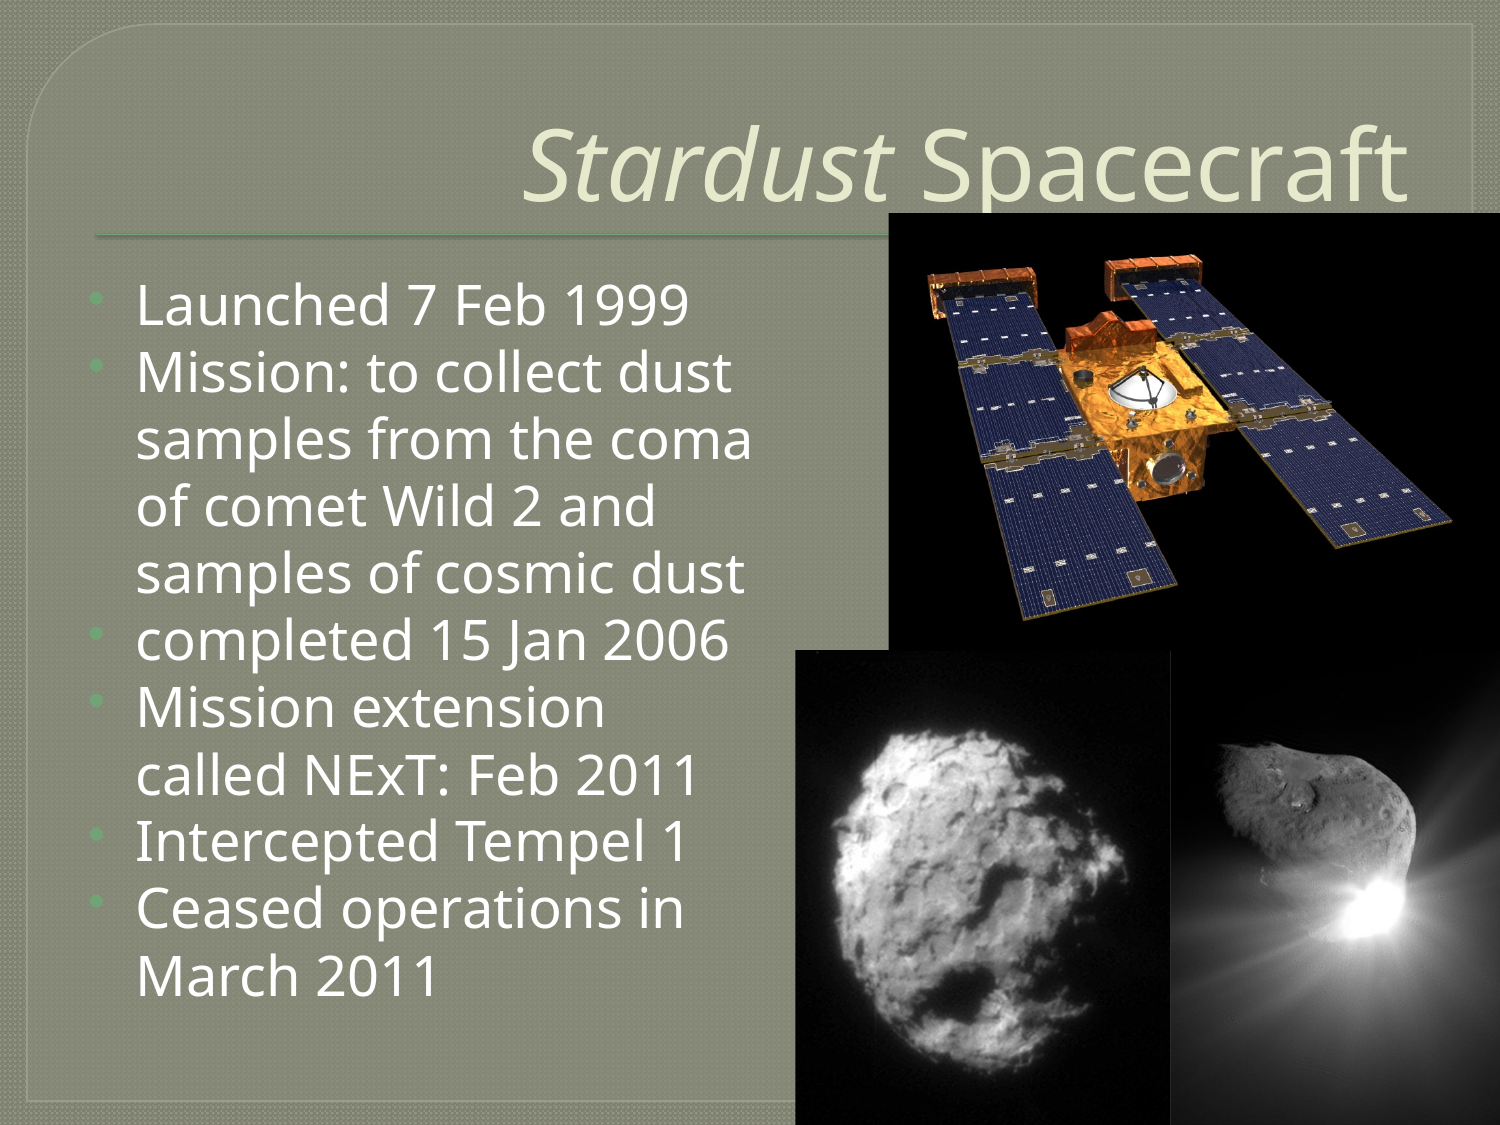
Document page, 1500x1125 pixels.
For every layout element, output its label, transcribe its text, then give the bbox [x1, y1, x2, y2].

picture [795, 213, 1500, 1125]
title Stardust Spacecraft [75, 41, 1425, 230]
list Launched 7 Feb 1999 Mission: to collect dust samples from the coma of comet Wild 2 and samples of cosmic dust completed 15 Jan 2006 Mission extension called NExT: Feb 2011 Intercepted Tempel 1 Ceased operations in March 2011 [75, 262, 775, 1075]
